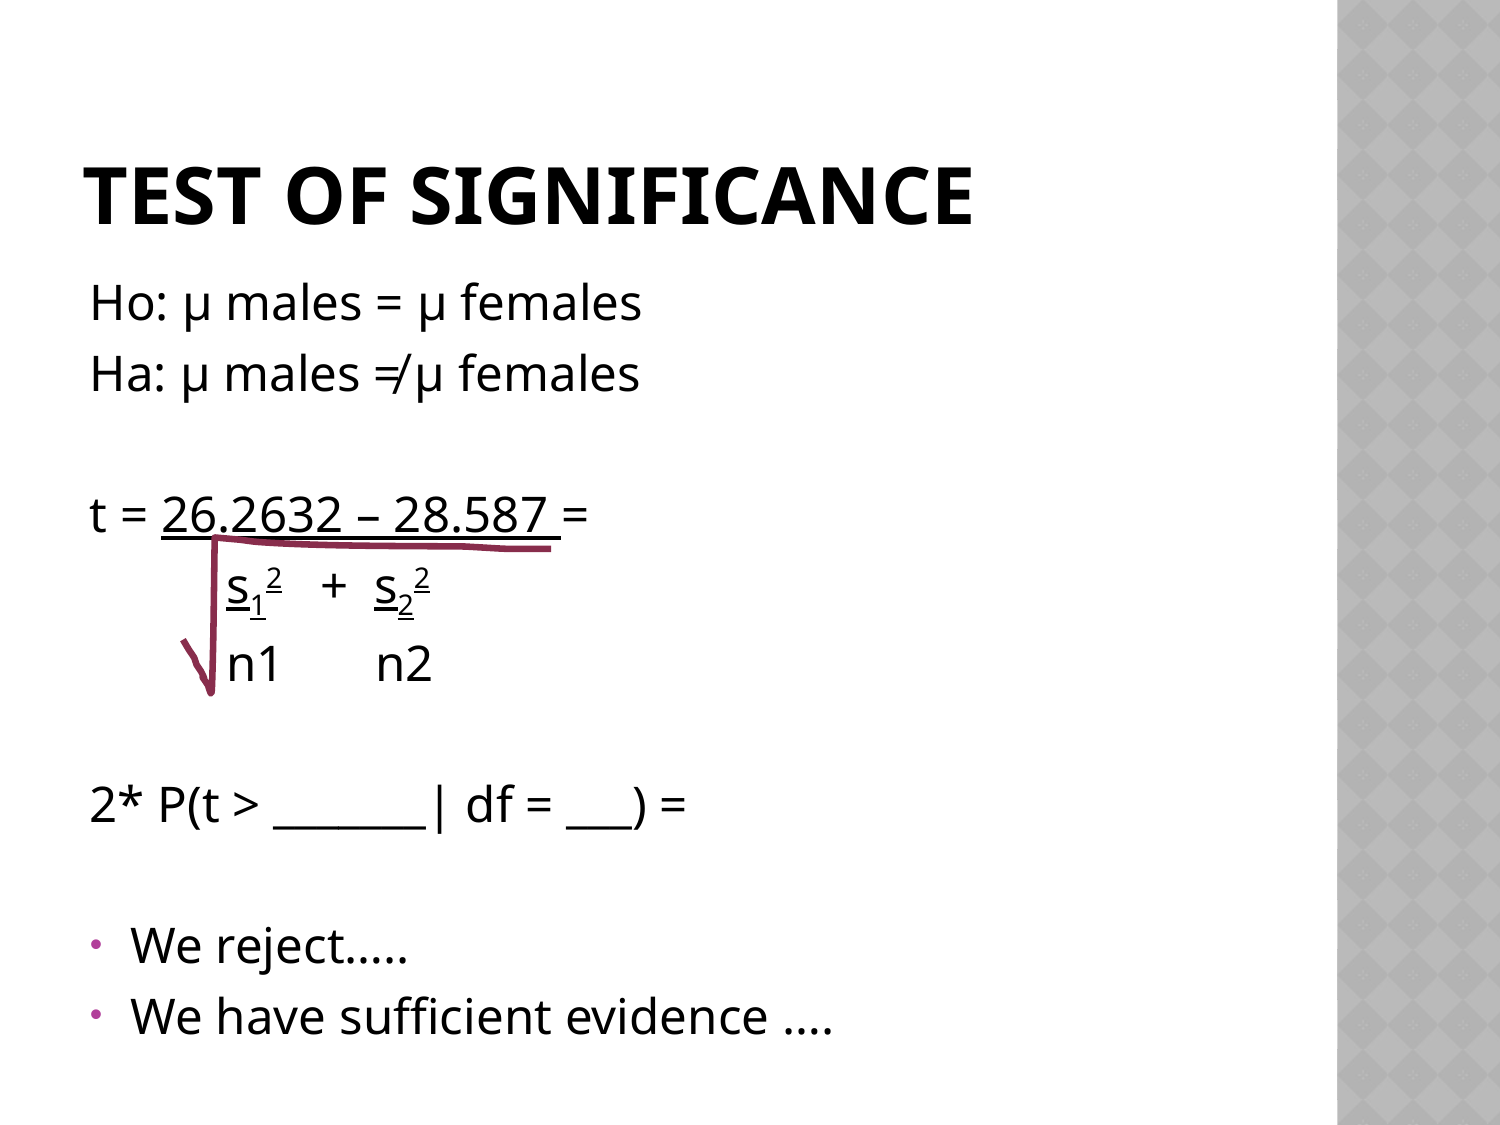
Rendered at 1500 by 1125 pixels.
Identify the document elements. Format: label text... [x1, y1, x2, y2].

list Ho: μ males = μ females Ha: μ males ≠ μ females t = 26.2632 – 28.587 = s12 + s22 n1 n2 2* P(t > _______| df = ___) = We reject….. We have sufficient evidence …. [75, 264, 1263, 1059]
title Test of significance [75, 52, 1263, 240]
text_box [180, 534, 552, 697]
